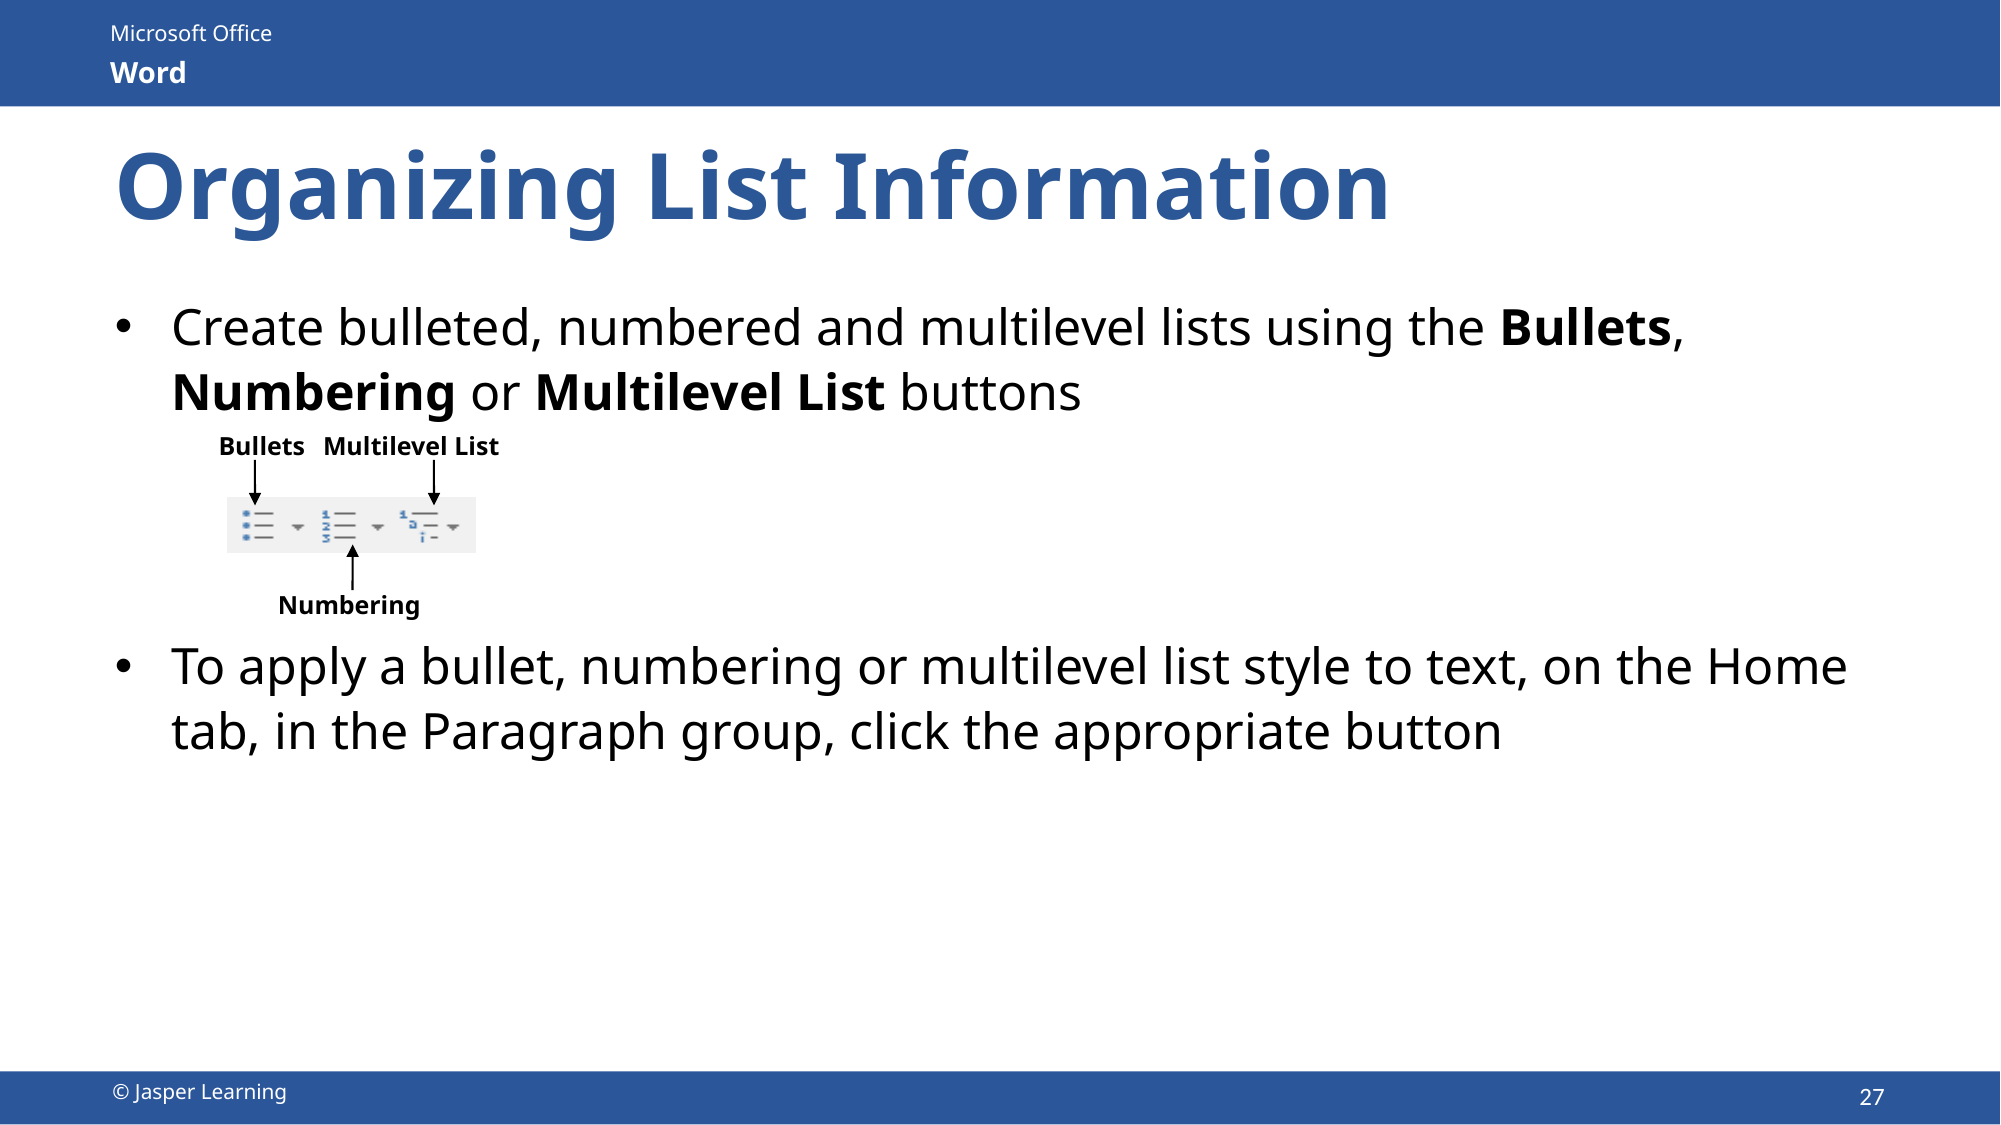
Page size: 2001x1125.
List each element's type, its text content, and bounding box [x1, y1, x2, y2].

list Create bulleted, numbered and multilevel lists using the Bullets, Numbering or Multilevel List buttons To apply a bullet, numbering or multilevel list style to text, on the Home tab, in the Paragraph group, click the appropriate button [99, 283, 1900, 1026]
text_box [218, 430, 521, 620]
title Organizing List Information [99, 118, 1866, 248]
footer © Jasper Learning [97, 1072, 773, 1114]
slide_number 27 [1433, 1065, 1900, 1125]
